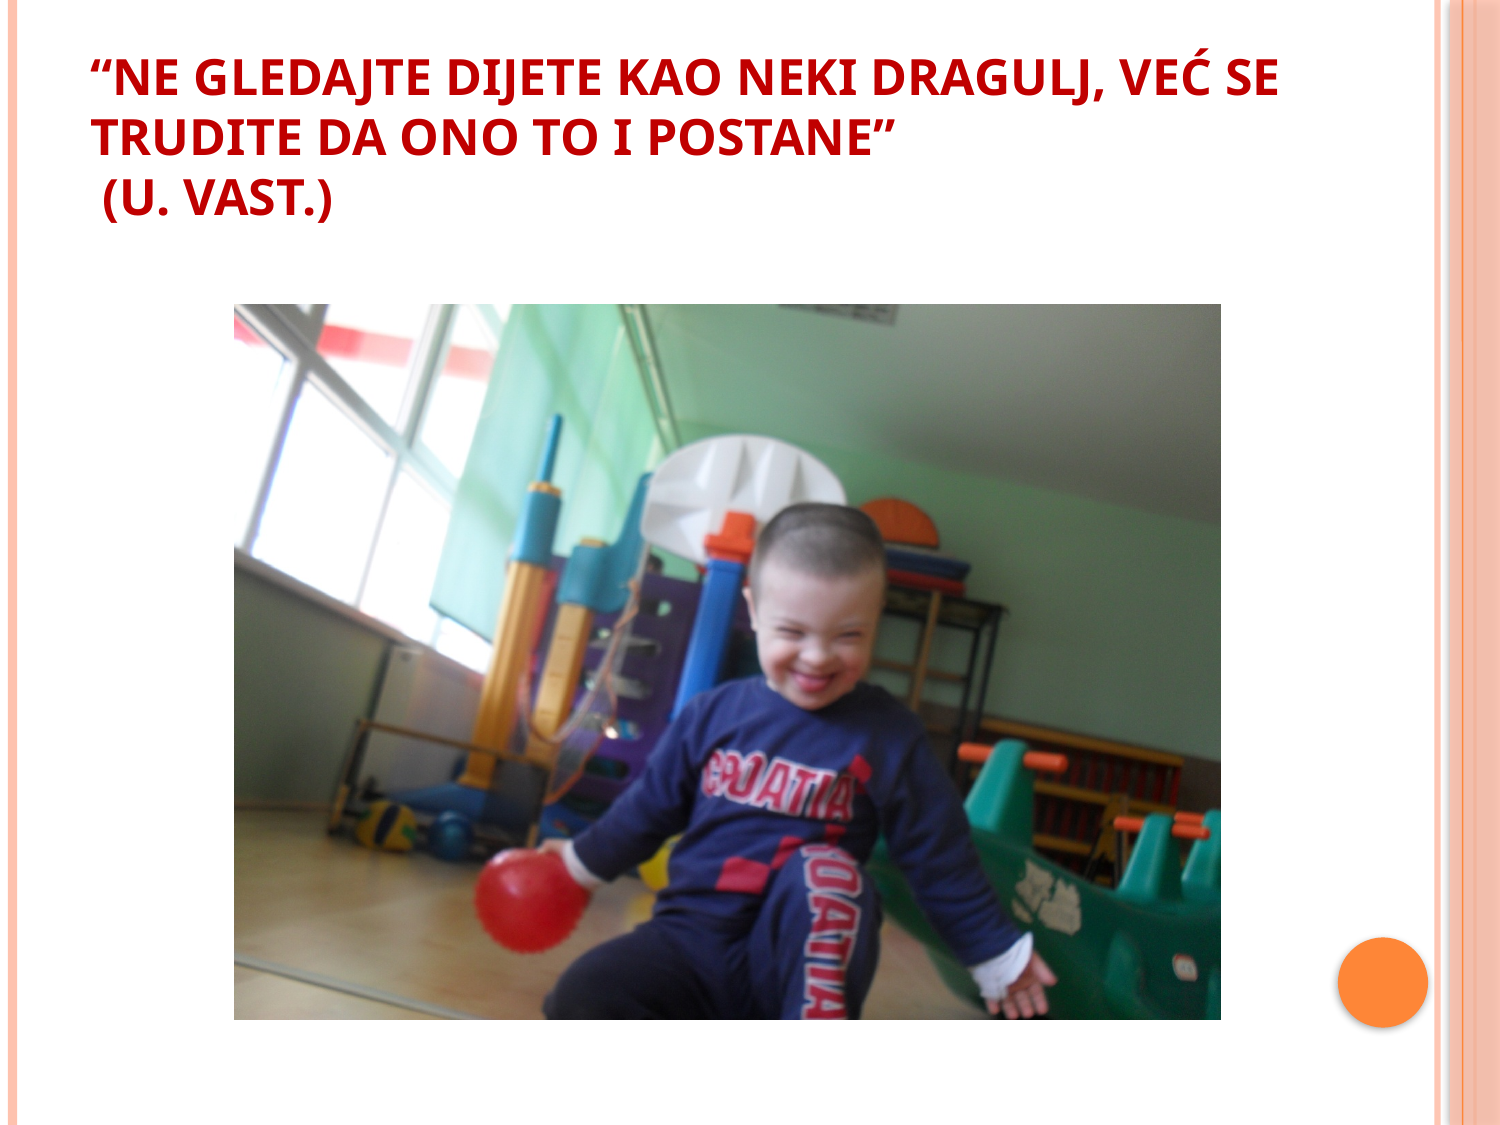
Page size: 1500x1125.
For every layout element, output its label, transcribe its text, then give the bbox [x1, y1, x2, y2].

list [233, 304, 1222, 1021]
title “NE GLEDAJTE DIJETE KAO NEKI DRAGULJ, VEĆ SE TRUDITE DA ONO TO I POSTANE” (U. VAST.) [75, 45, 1300, 233]
